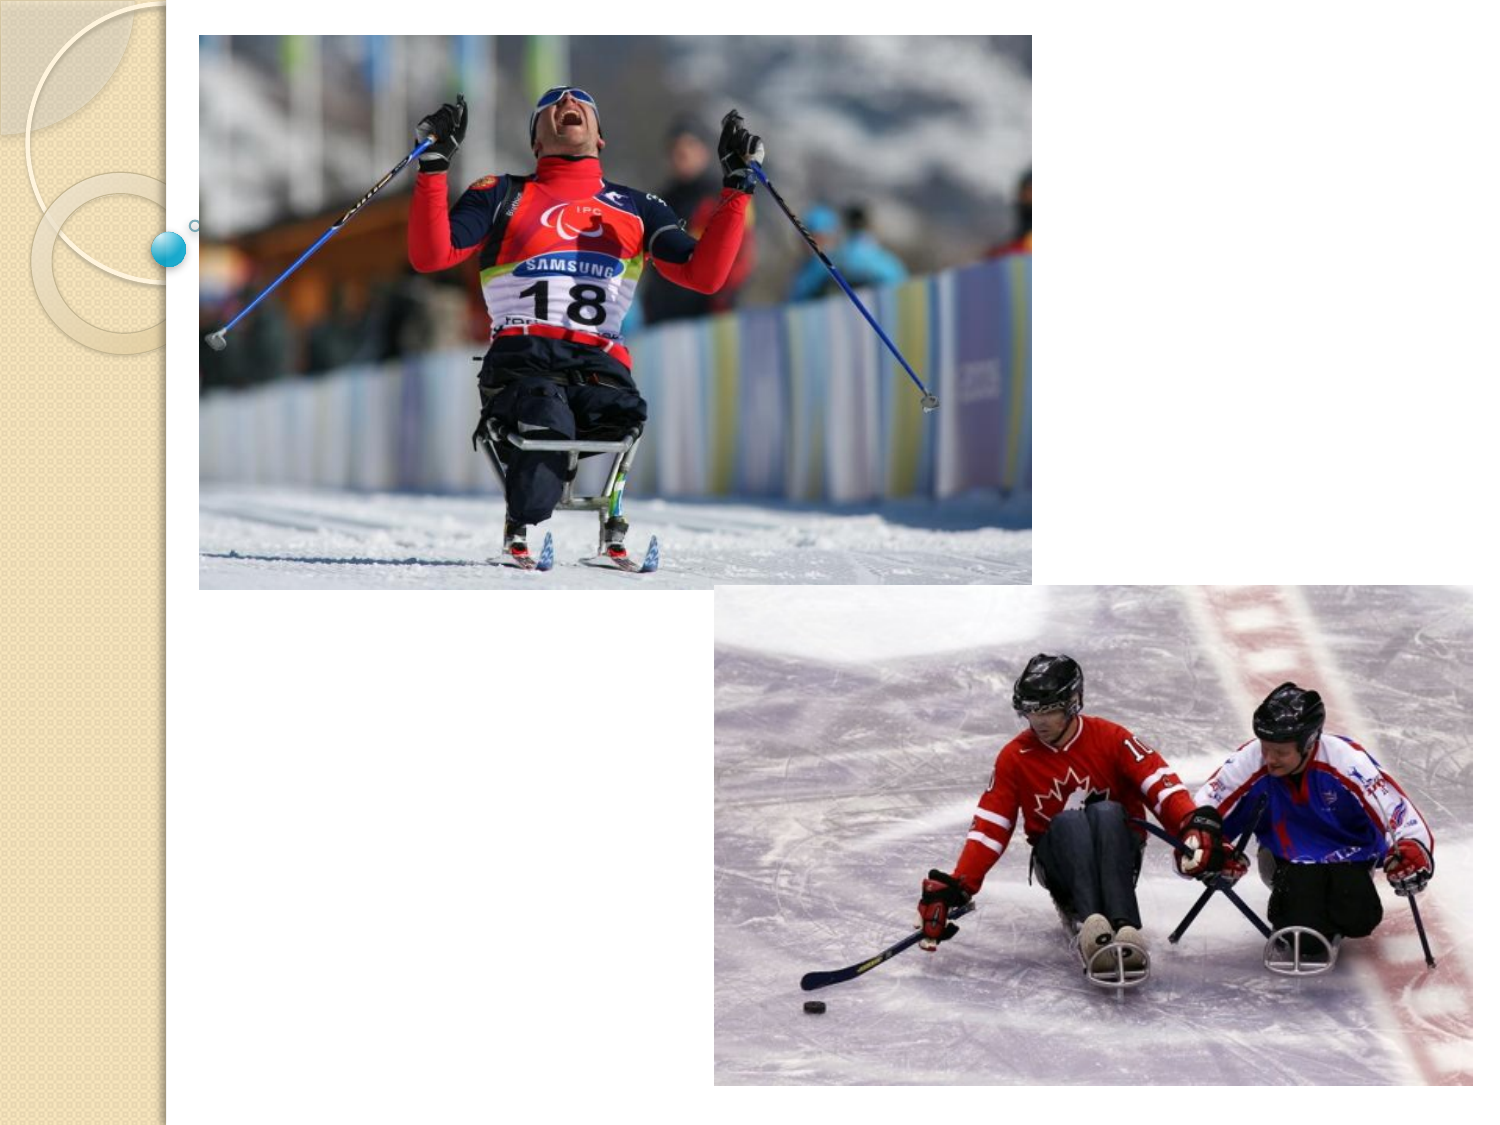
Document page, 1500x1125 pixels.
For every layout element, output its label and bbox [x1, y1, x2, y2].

picture [198, 34, 1473, 1087]
